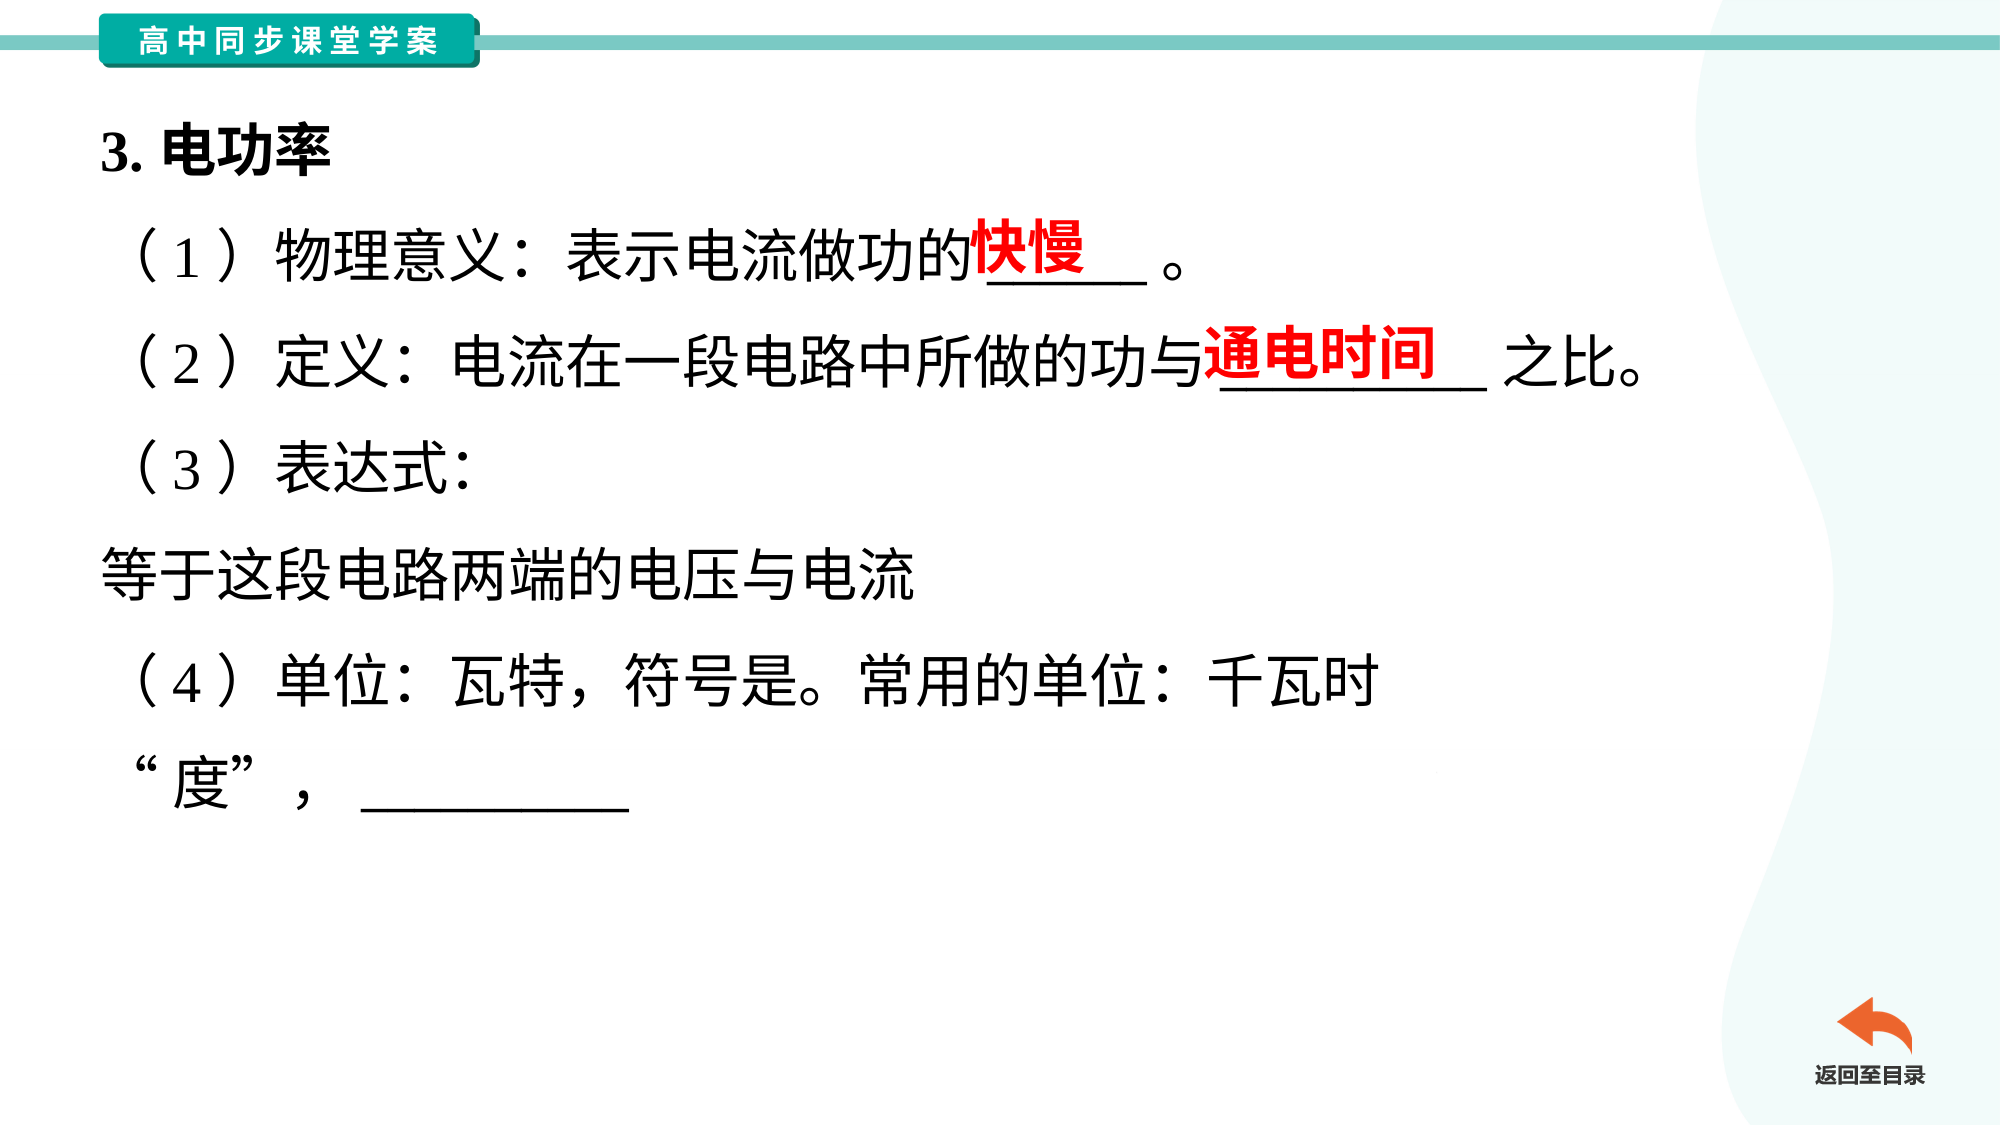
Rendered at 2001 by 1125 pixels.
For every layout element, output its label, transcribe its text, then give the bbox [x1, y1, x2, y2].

text_box 快慢 [948, 177, 1108, 269]
picture [0, 0, 2000, 1125]
text_box 通电时间 [1181, 284, 1459, 376]
